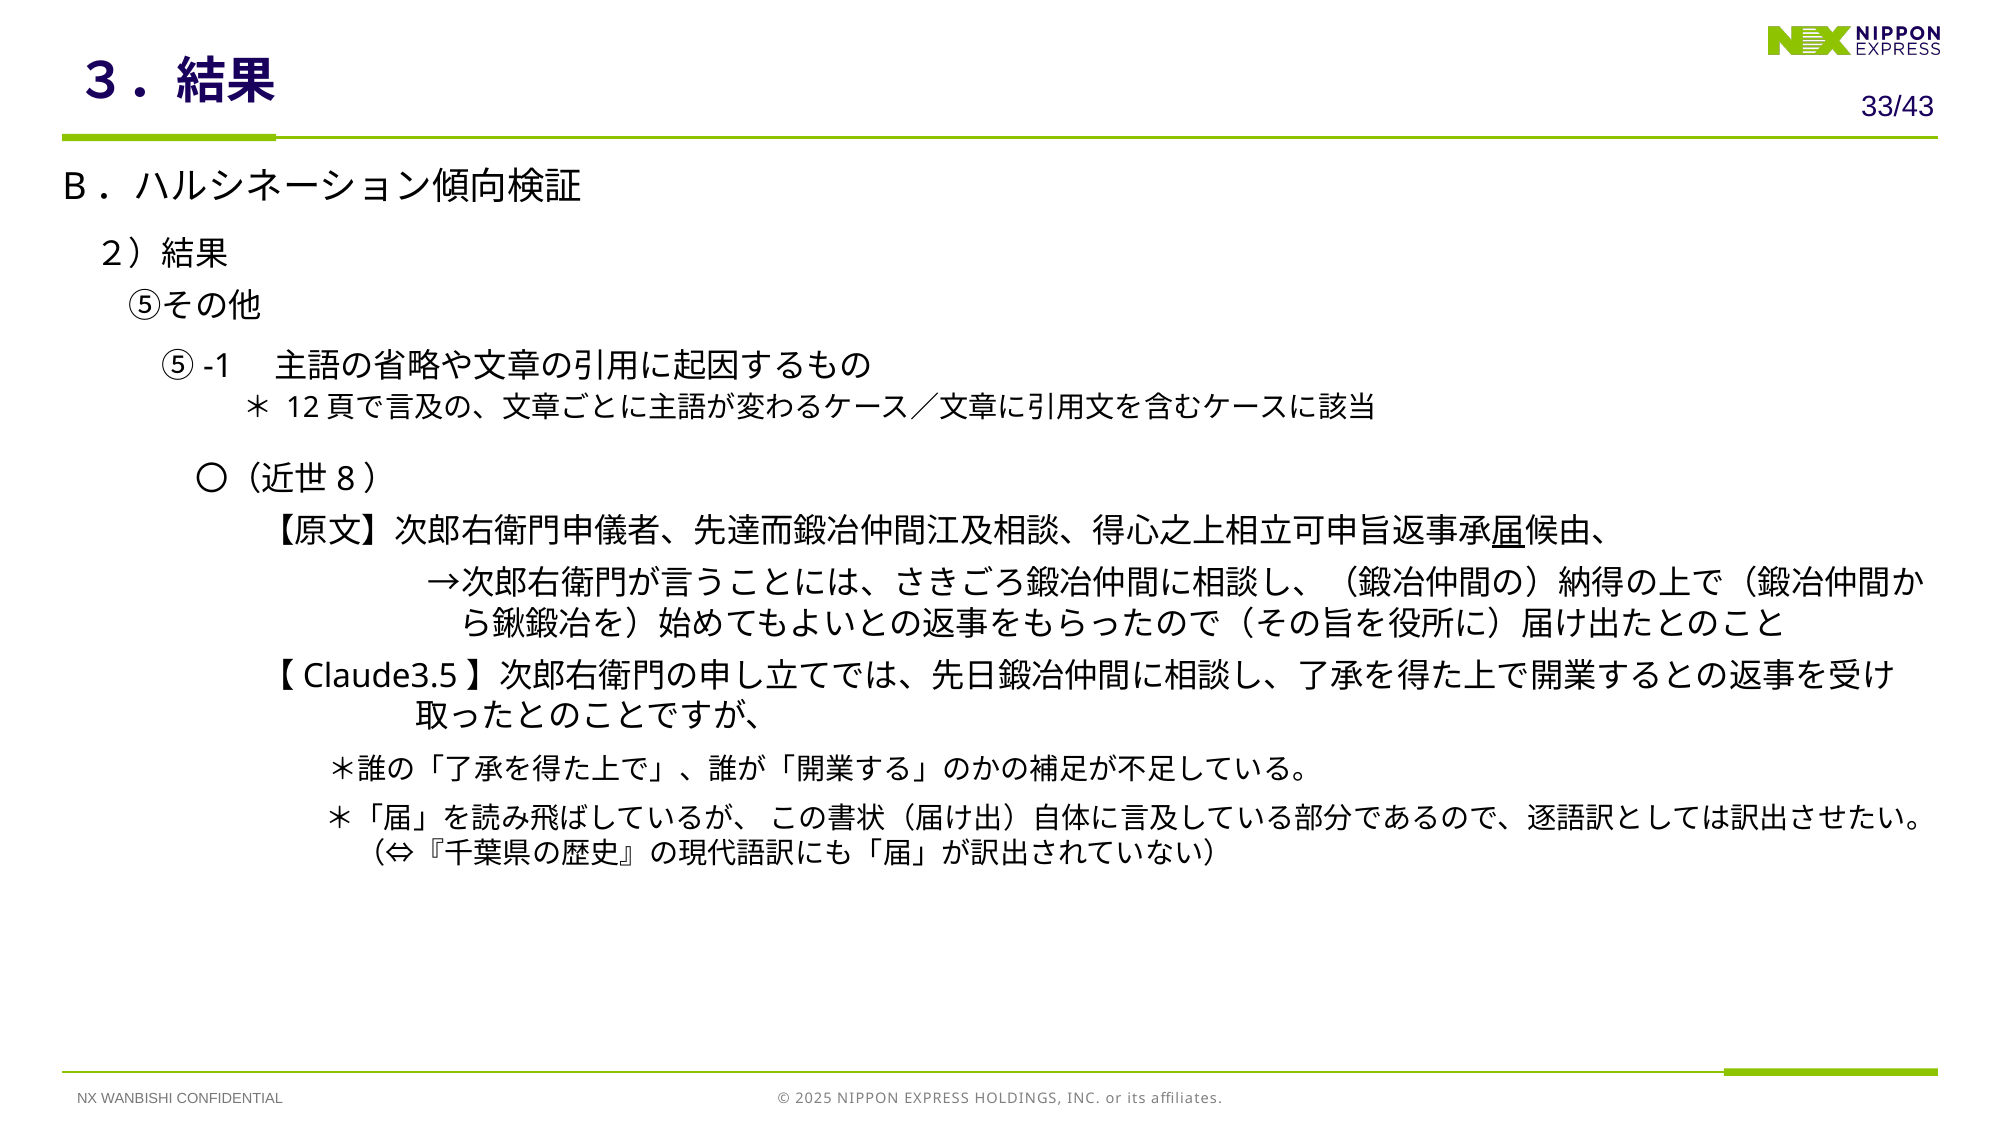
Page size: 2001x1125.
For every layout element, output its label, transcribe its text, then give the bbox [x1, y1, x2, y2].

slide_number 32/43 [1848, 87, 1935, 123]
footer NX WANBISHI CONFIDENTIAL [62, 1086, 738, 1110]
list B．ハルシネーション傾向検証 ２）結果 ⑤その他 ⑤-1 主語の省略や文章の引用に起因するもの ＊ 12頁で言及の、文章ごとに主語が変わるケース／文章に引用文を含むケースに該当 〇（近世8） 【原文】次郎右衛門申儀者、先達而鍛冶仲間江及相談、得心之上相立可申旨返事承届候由、 →次郎右衛門が言うことには、さきごろ鍛冶仲間に相談し、（鍛冶仲間の）納得の上で（鍛冶仲間から鍬鍛冶を）始めてもよいとの返事をもらったので（その旨を役所に）届け出たとのこと 【Claude3.5】次郎右衛門の申し立てでは、先日鍛冶仲間に相談し、了承を得た上で開業するとの返事を受け取ったとのことですが、 ＊誰の「了承を得た上で」、誰が「開業する」のかの補足が不足している。 ＊「届」を読み飛ばしているが、 この書状（届け出）自体に言及している部分であるので、逐語訳としては訳出させたい。（⇔『千葉県の歴史』の現代語訳にも「届」が訳出されていない） [62, 162, 1939, 912]
picture [1768, 26, 1940, 55]
title ３．結果 [62, 41, 1742, 103]
